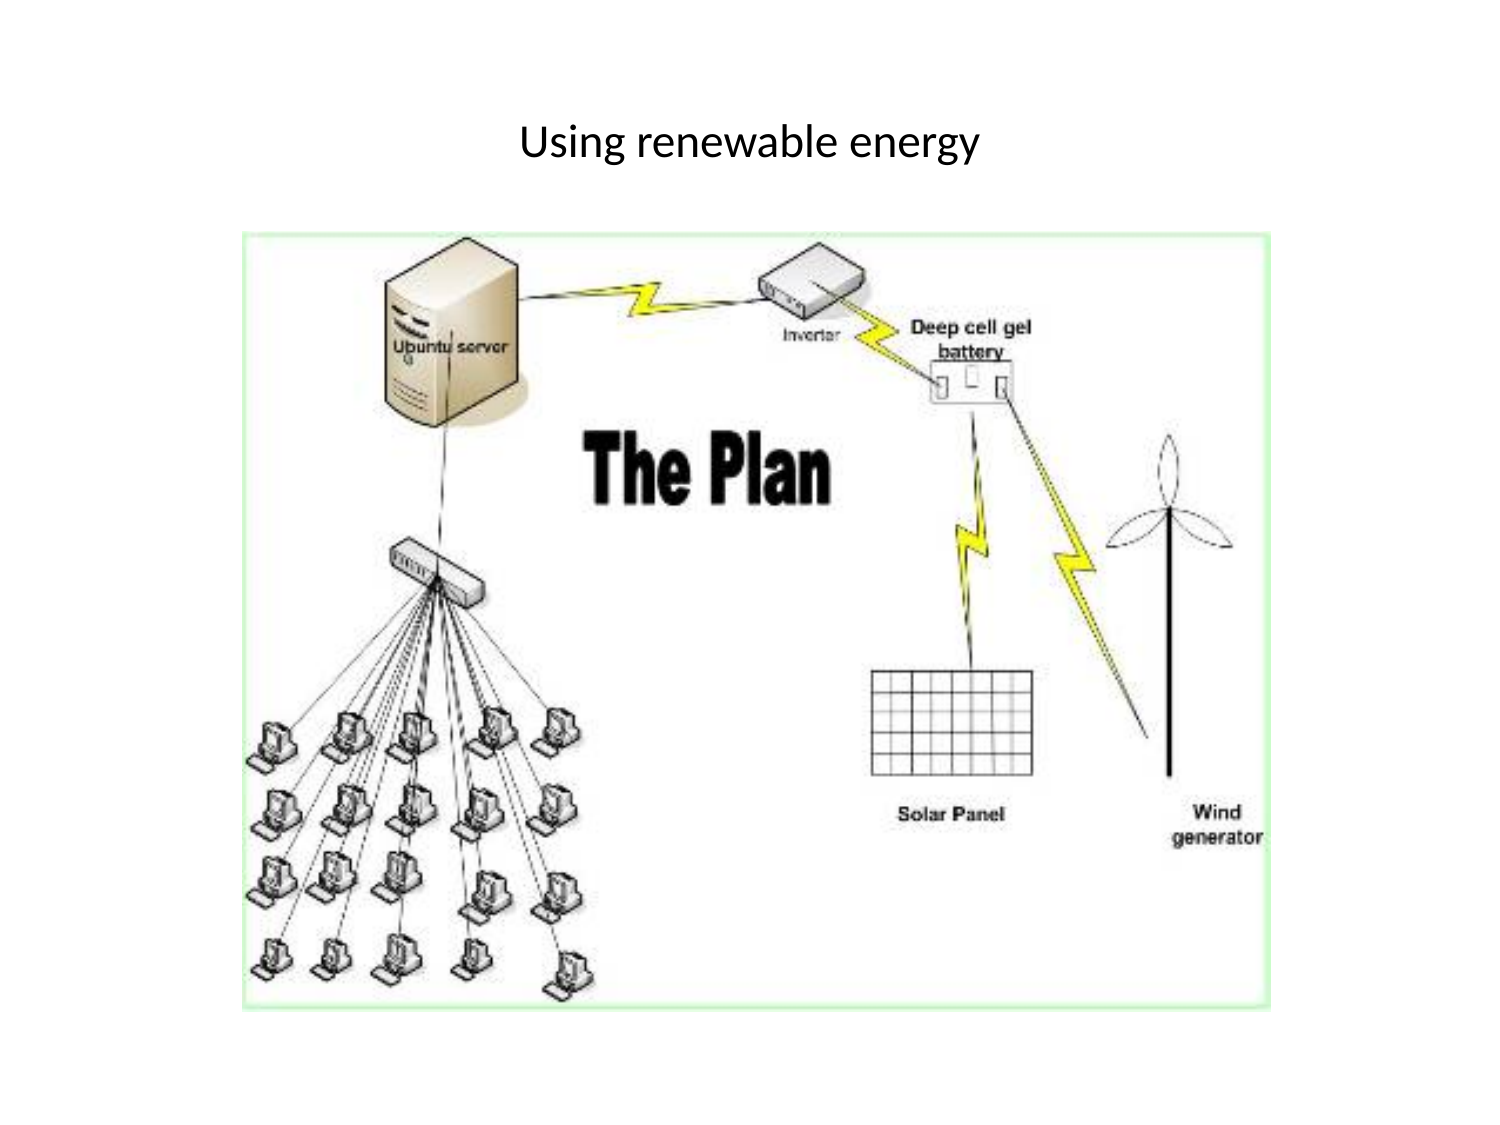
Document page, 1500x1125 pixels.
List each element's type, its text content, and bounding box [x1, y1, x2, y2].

picture [241, 231, 1271, 1012]
title Using renewable energy [75, 45, 1425, 233]
